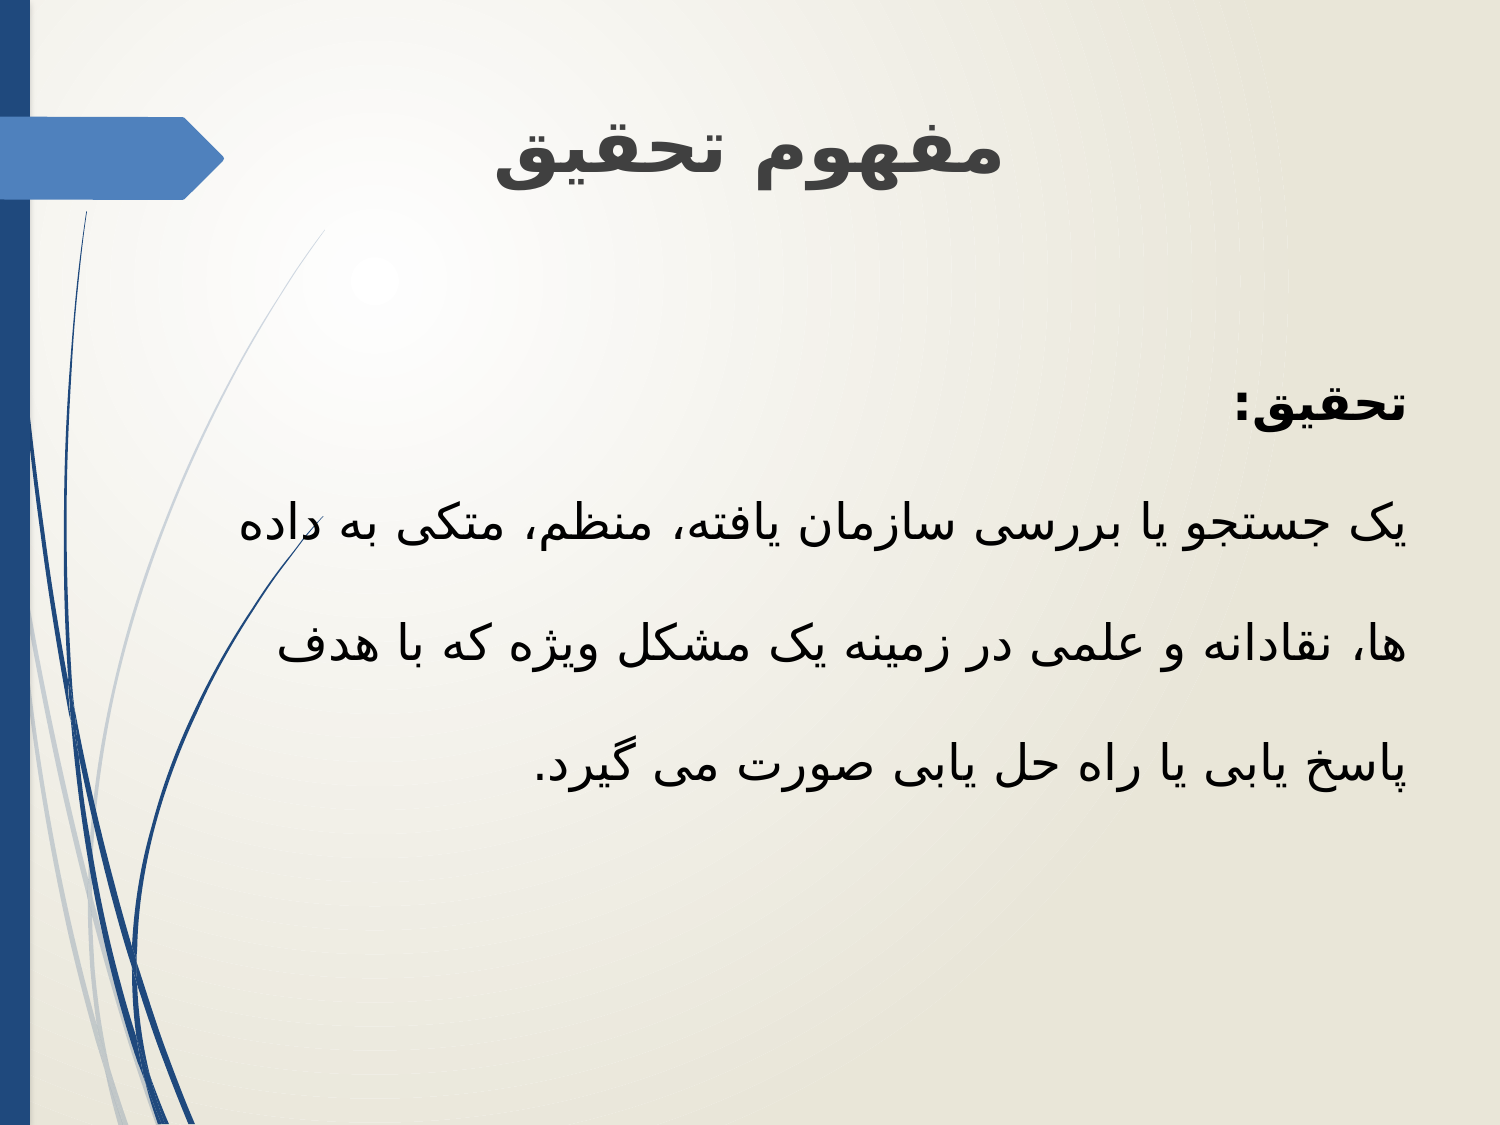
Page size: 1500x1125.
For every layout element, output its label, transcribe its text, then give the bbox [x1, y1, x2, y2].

text_box تحقیق: یک جستجو یا بررسی سازمان یافته، منظم، متکی به داده ها، نقادانه و علمی در زمینه یک مشکل ویژه که با هدف پاسخ یابی یا راه حل یابی صورت می گیرد. [183, 302, 1424, 798]
text_box مفهوم تحقیق [0, 90, 1500, 208]
